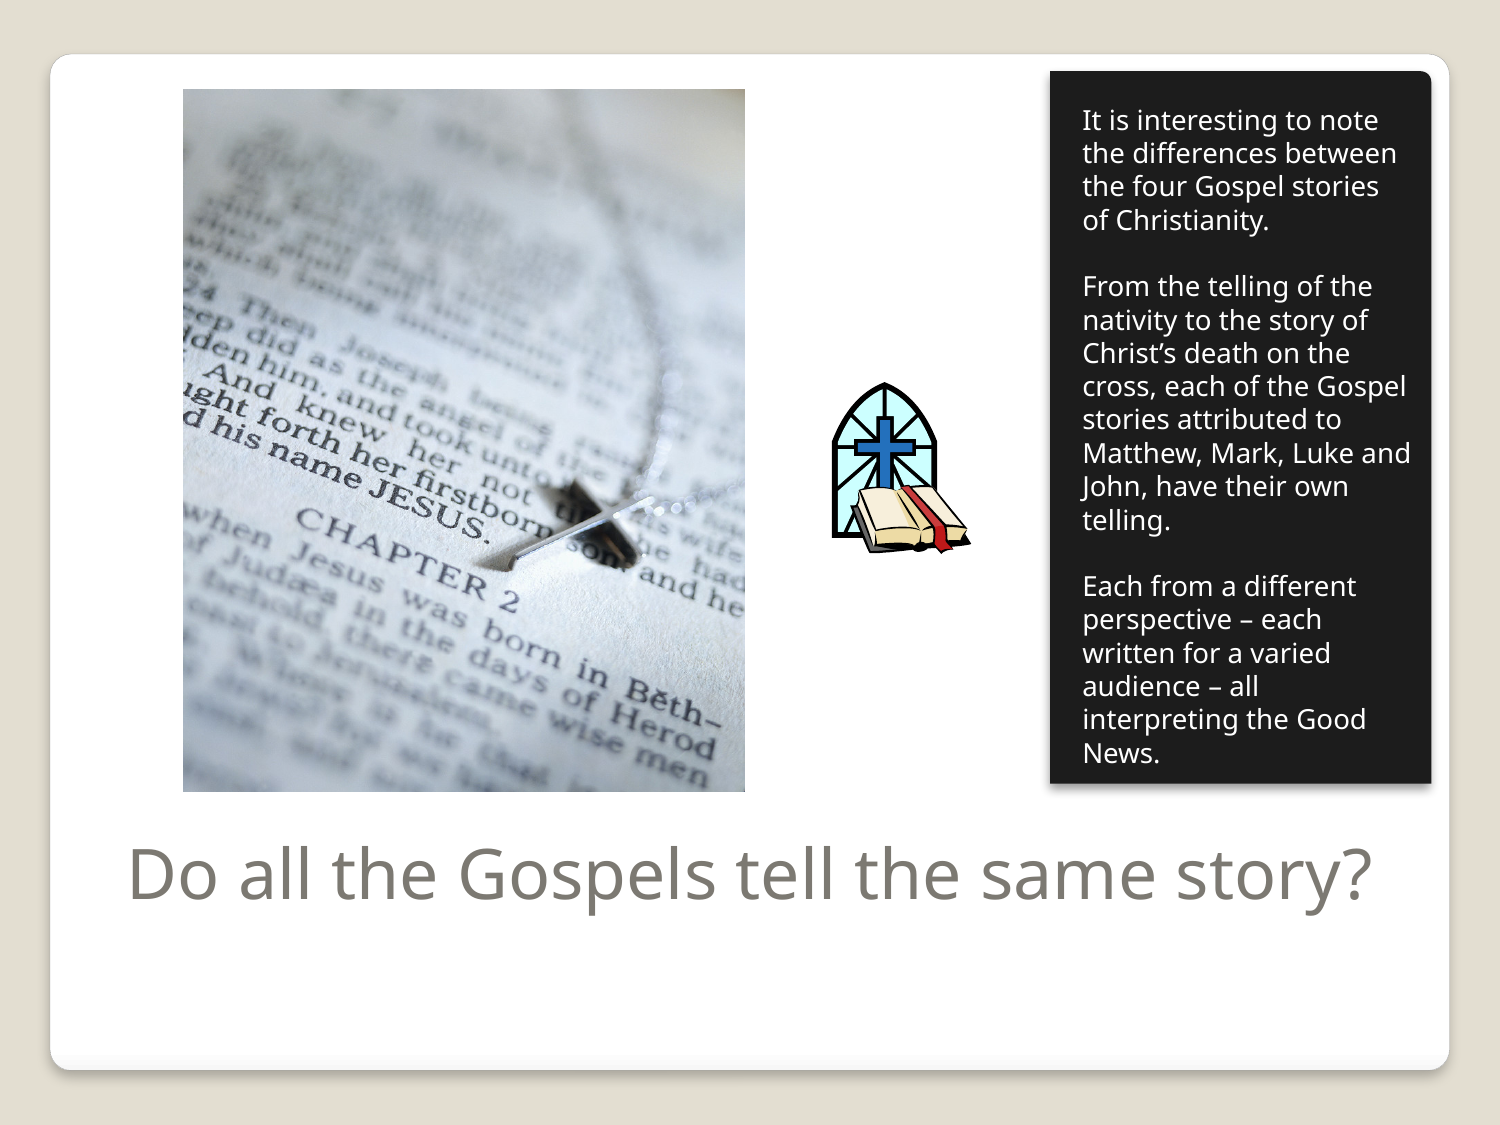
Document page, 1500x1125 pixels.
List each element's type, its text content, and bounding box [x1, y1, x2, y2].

picture [831, 381, 972, 555]
picture [182, 89, 745, 793]
title Do all the Gospels tell the same story? [75, 822, 1425, 995]
list It is interesting to note the differences between the four Gospel stories of Christianity. From the telling of the nativity to the story of Christ’s death on the cross, each of the Gospel stories attributed to Matthew, Mark, Luke and John, have their own telling. Each from a different perspective – each written for a varied audience – all interpreting the Good News. [1060, 87, 1428, 779]
